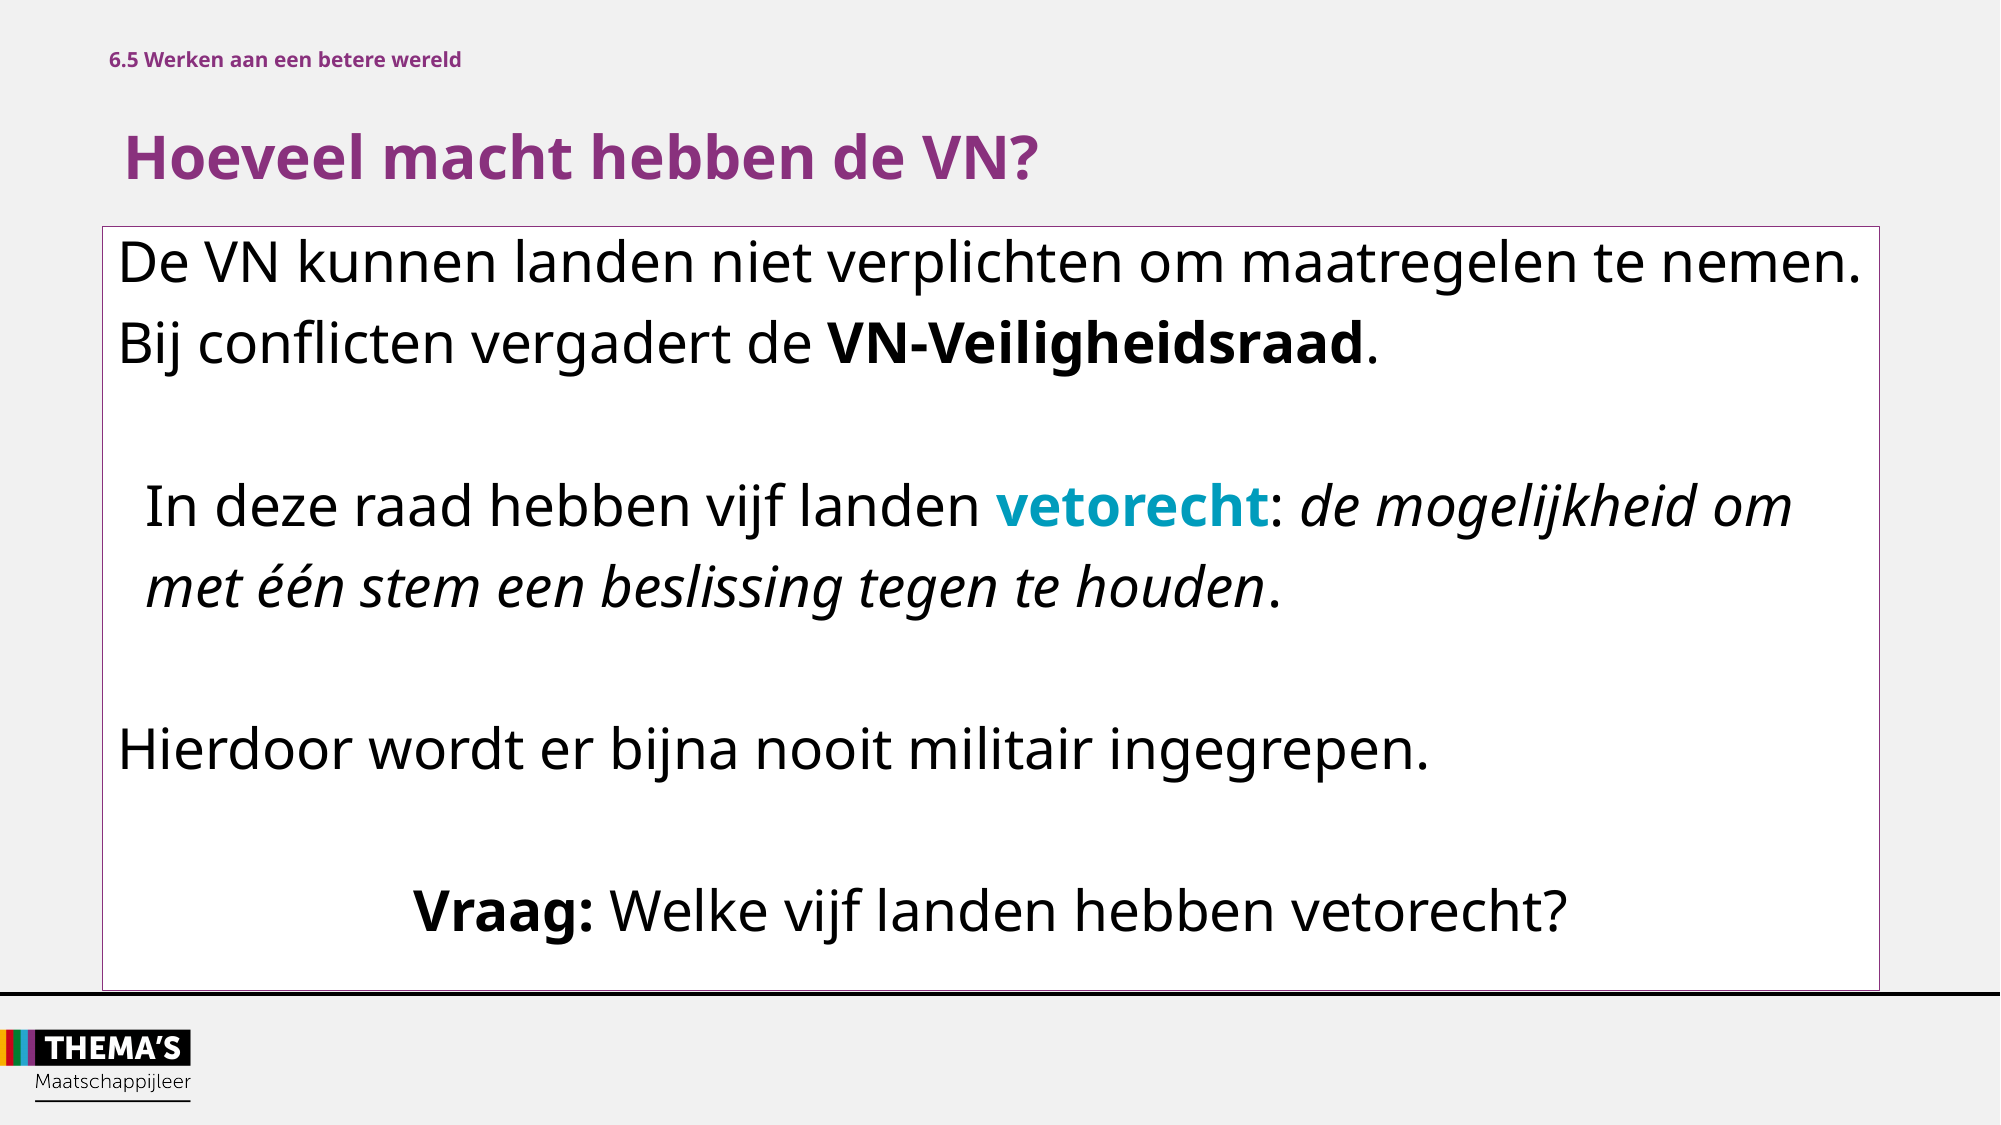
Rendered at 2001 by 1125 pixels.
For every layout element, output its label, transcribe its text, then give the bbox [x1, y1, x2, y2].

list Hoeveel macht hebben de VN? [108, 119, 1893, 210]
list 6.5 Werken aan een betere wereld [94, 33, 941, 88]
picture [0, 993, 203, 1125]
list De VN kunnen landen niet verplichten om maatregelen te nemen. Bij conflicten vergadert de VN-Veiligheidsraad. In deze raad hebben vijf landen vetorecht: de mogelijkheid om met één stem een beslissing tegen te houden. Hierdoor wordt er bijna nooit militair ingegrepen. Vraag: Welke vijf landen hebben vetorecht? [102, 226, 1880, 991]
